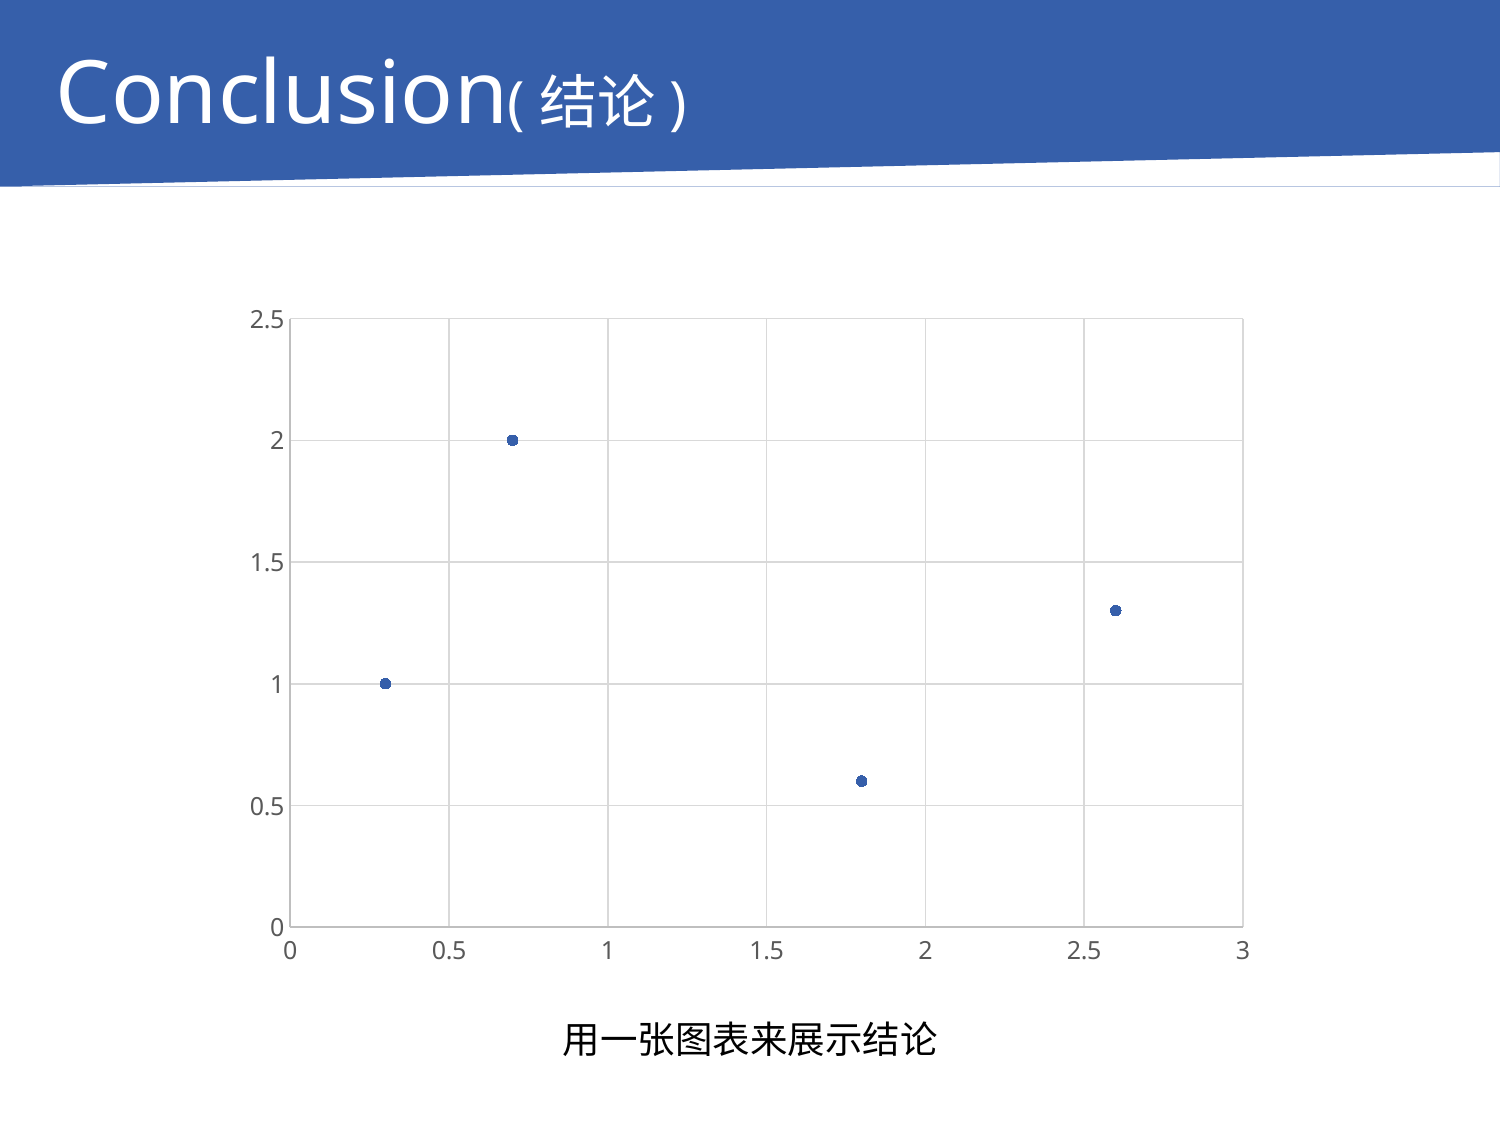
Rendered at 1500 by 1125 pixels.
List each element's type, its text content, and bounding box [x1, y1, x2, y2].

list Conclusion(结论) [40, 40, 1405, 141]
text_box 用一张图表来展示结论 [130, 1009, 1370, 1069]
chart [229, 287, 1271, 982]
